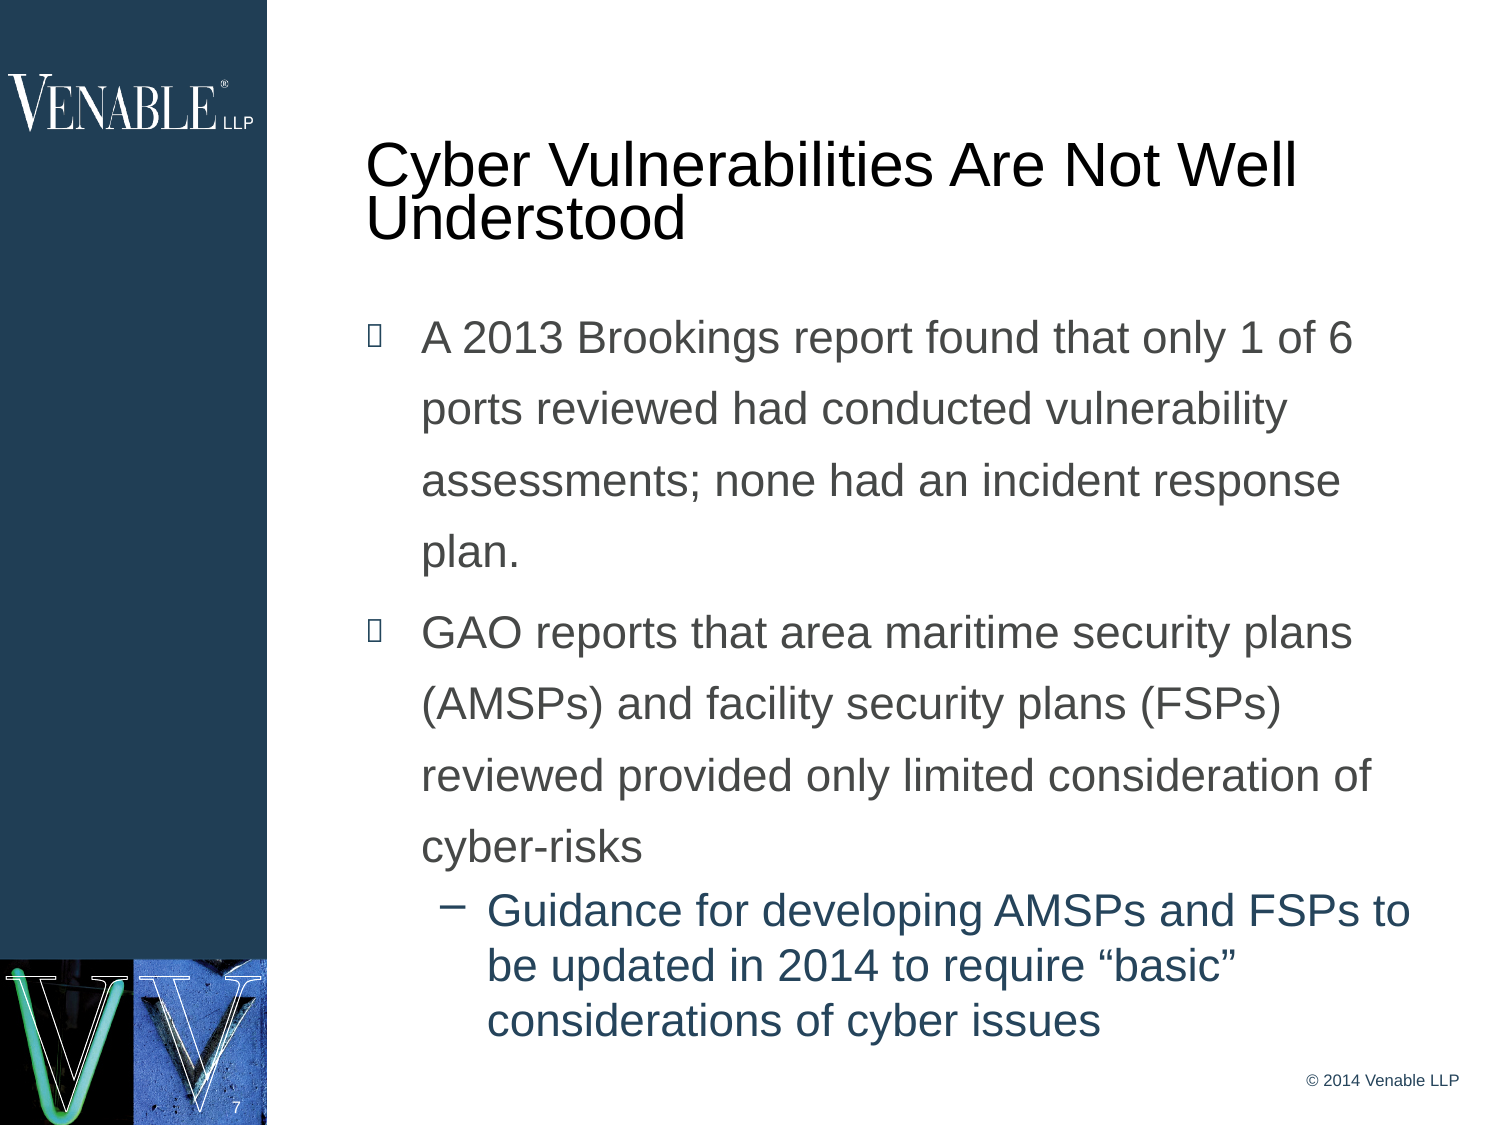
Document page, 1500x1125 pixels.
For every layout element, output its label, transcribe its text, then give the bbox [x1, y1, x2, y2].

list A 2013 Brookings report found that only 1 of 6 ports reviewed had conducted vulnerability assessments; none had an incident response plan. GAO reports that area maritime security plans (AMSPs) and facility security plans (FSPs) reviewed provided only limited consideration of cyber-risks Guidance for developing AMSPs and FSPs to be updated in 2014 to require “basic” considerations of cyber issues [350, 283, 1450, 963]
picture [8, 74, 253, 132]
title Cyber Vulnerabilities Are Not Well Understood [350, 137, 1450, 283]
footer © 2014 Venable LLP [999, 1062, 1475, 1100]
picture [0, 959, 267, 1125]
